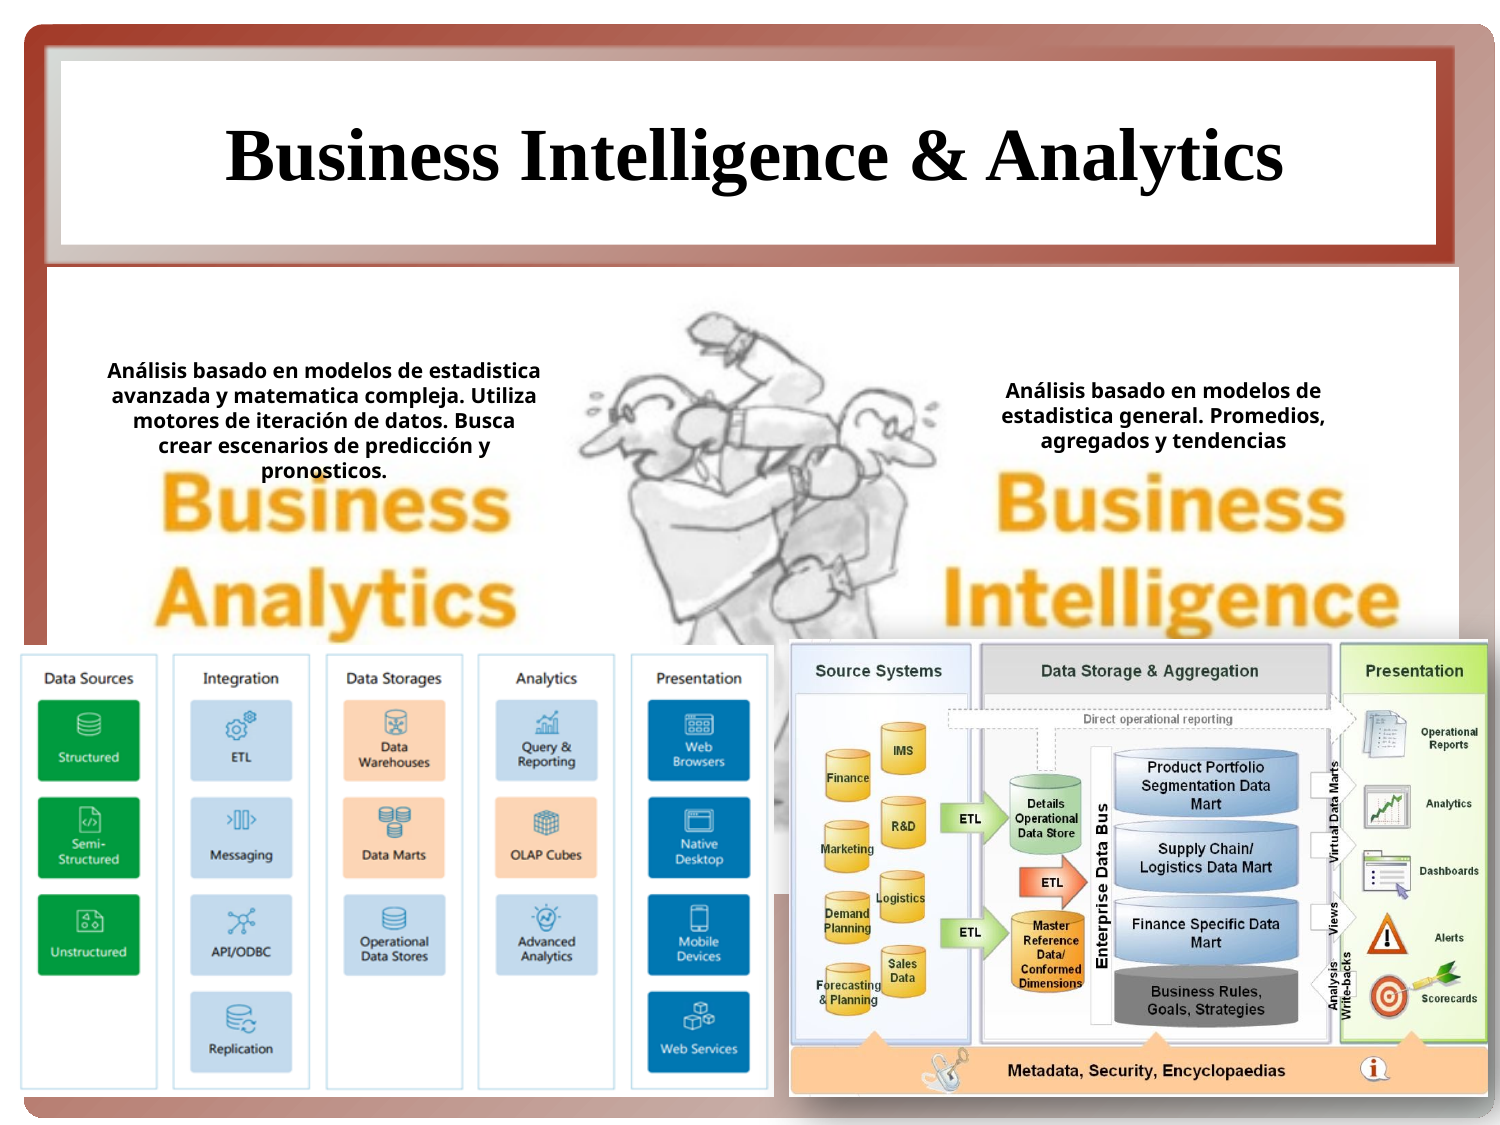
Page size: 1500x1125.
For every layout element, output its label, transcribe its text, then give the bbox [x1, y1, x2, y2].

text_box Business Intelligence & Analytics [112, 98, 1400, 204]
picture [5, 266, 1488, 1098]
